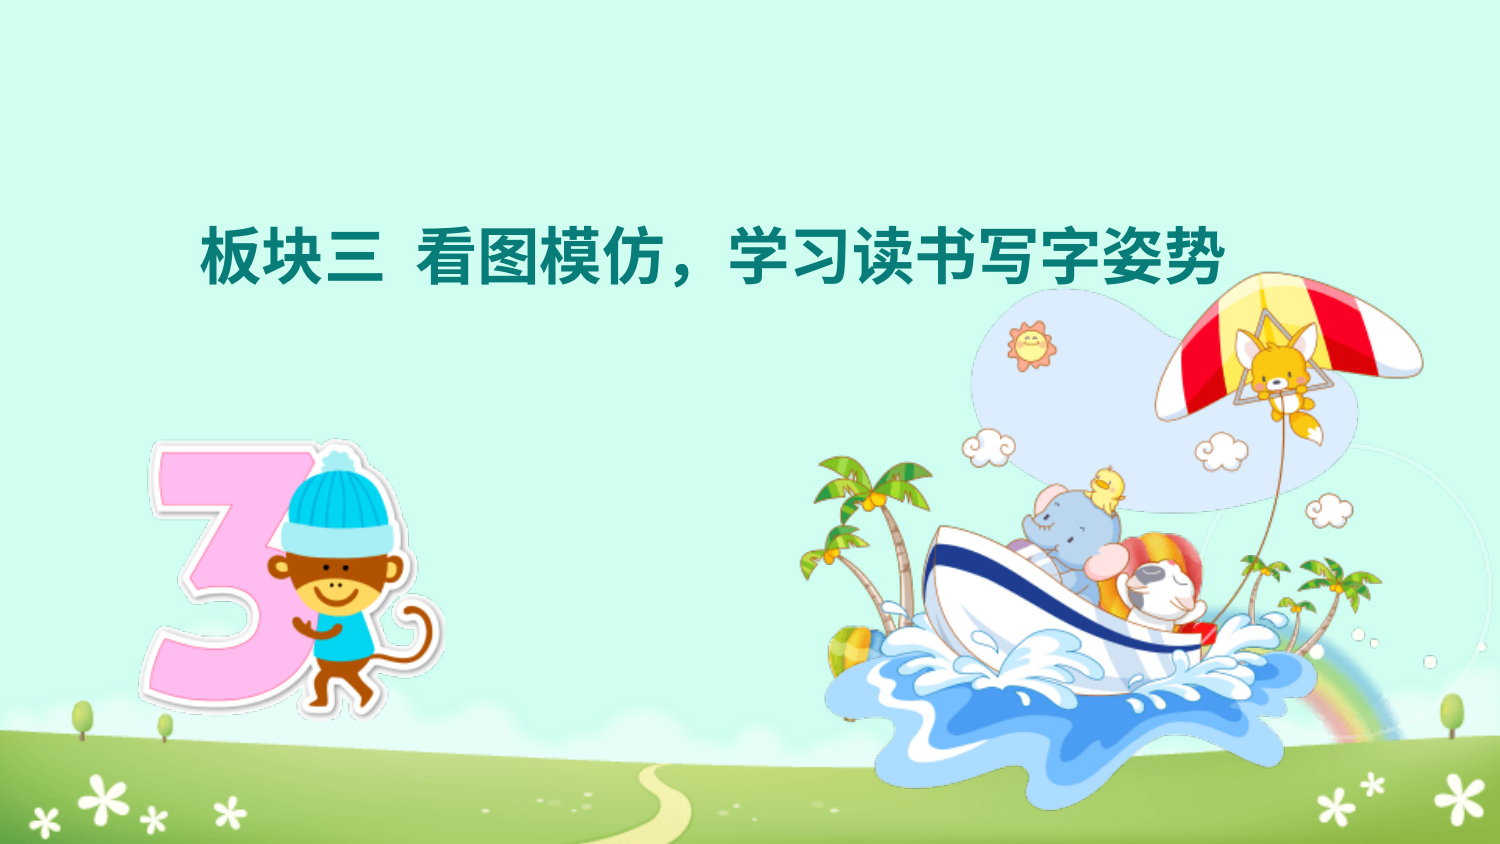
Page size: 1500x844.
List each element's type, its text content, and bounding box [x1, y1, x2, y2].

picture [0, 86, 1500, 844]
text_box 板块三 看图模仿，学习读书写字姿势 [187, 211, 755, 298]
